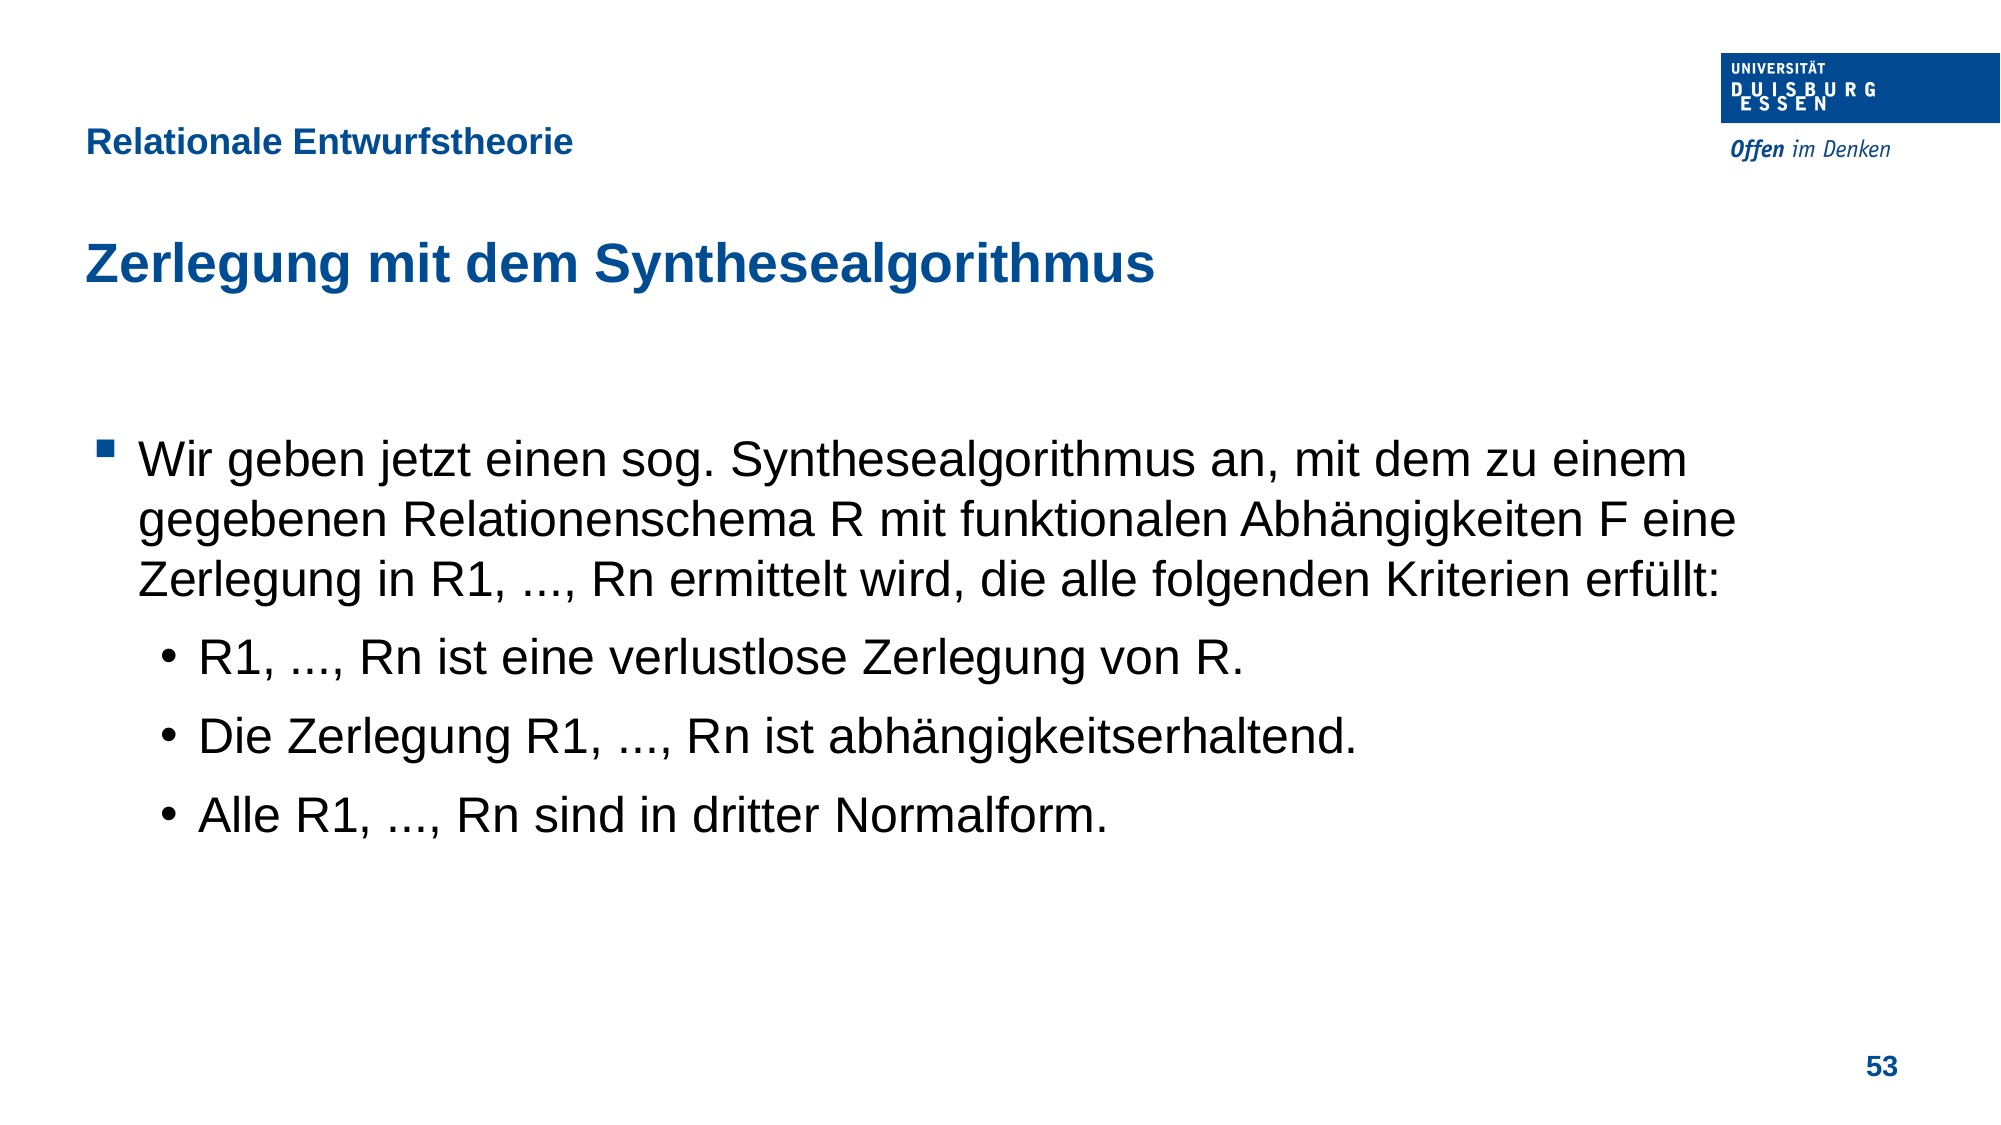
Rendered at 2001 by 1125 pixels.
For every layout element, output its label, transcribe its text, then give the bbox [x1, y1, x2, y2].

list Relationale Entwurfstheorie [85, 122, 1694, 163]
slide_number 53 [1677, 1039, 1914, 1081]
list Wir geben jetzt einen sog. Synthesealgorithmus an, mit dem zu einem gegebenen Relationenschema R mit funktionalen Abhängigkeiten F eine Zerlegung in R1, ..., Rn ermittelt wird, die alle folgenden Kriterien erfüllt: R1, ..., Rn ist eine verlustlose Zerlegung von R. Die Zerlegung R1, ..., Rn ist abhängigkeitserhaltend. Alle R1, ..., Rn sind in dritter Normalform. [85, 418, 1825, 1040]
picture [1721, 53, 2000, 162]
list Zerlegung mit dem Synthesealgorithmus [85, 227, 1825, 303]
